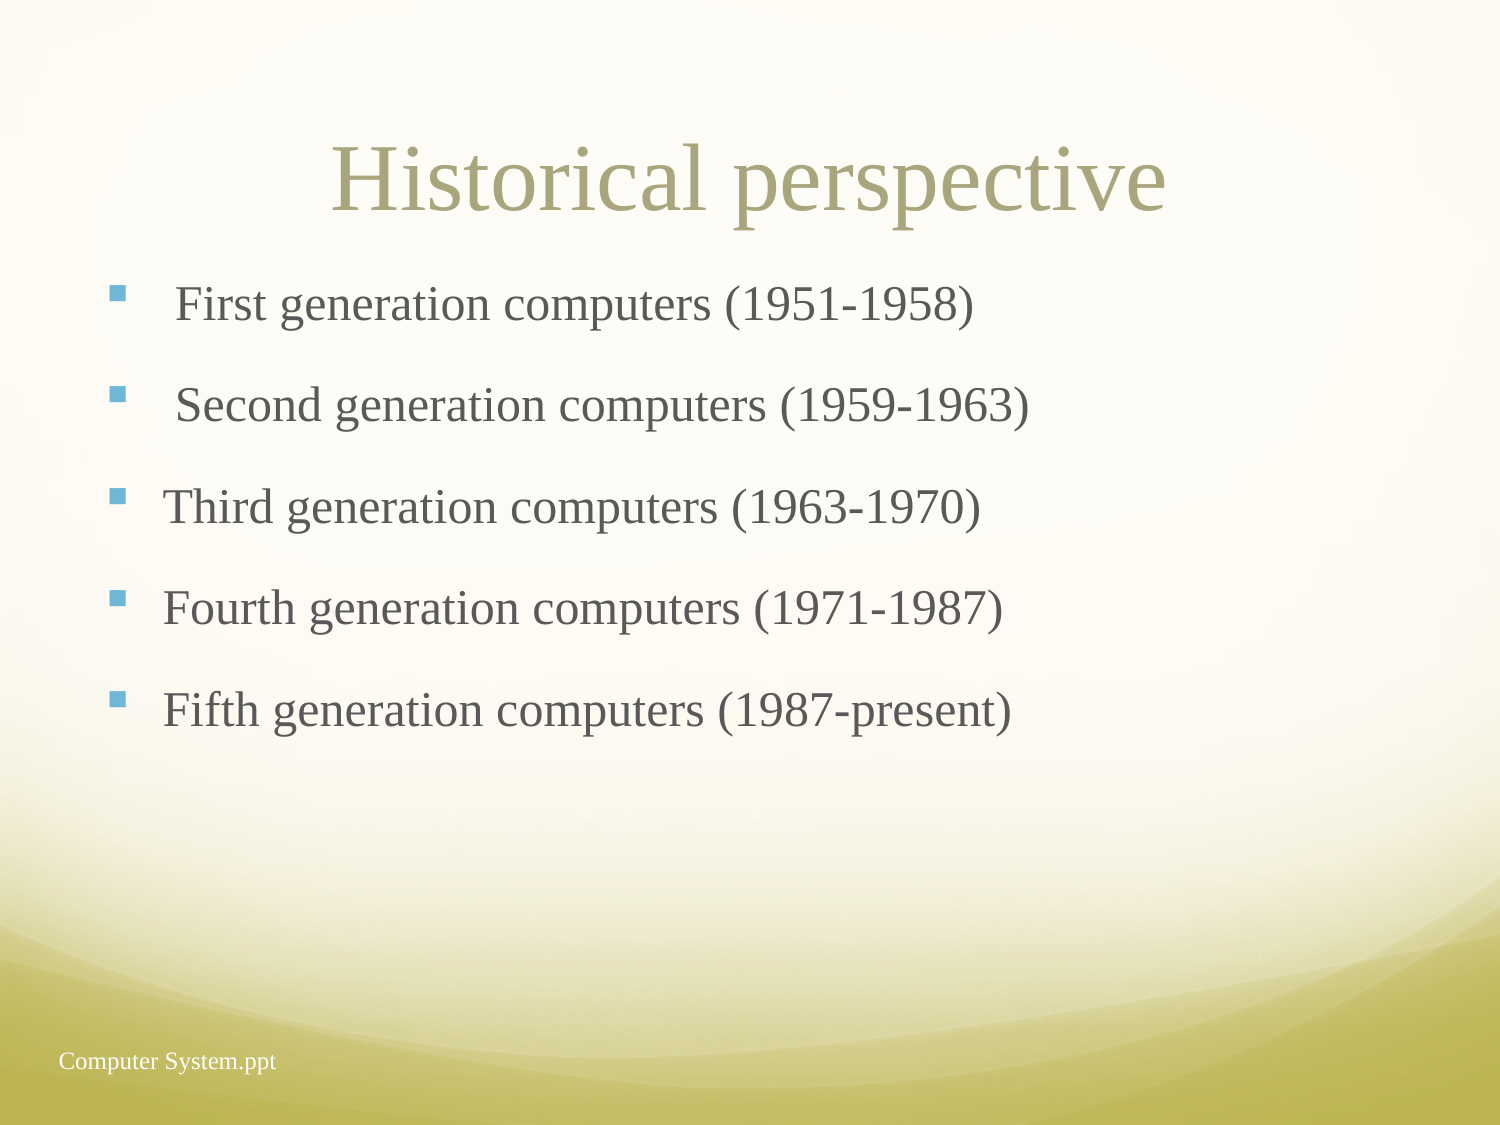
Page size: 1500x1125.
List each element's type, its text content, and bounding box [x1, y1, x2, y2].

list First generation computers (1951-1958) Second generation computers (1959-1963) Third generation computers (1963-1970) Fourth generation computers (1971-1987) Fifth generation computers (1987-present) [89, 262, 1410, 976]
title Historical perspective [89, 17, 1410, 238]
footer Computer System.ppt [43, 1029, 838, 1090]
